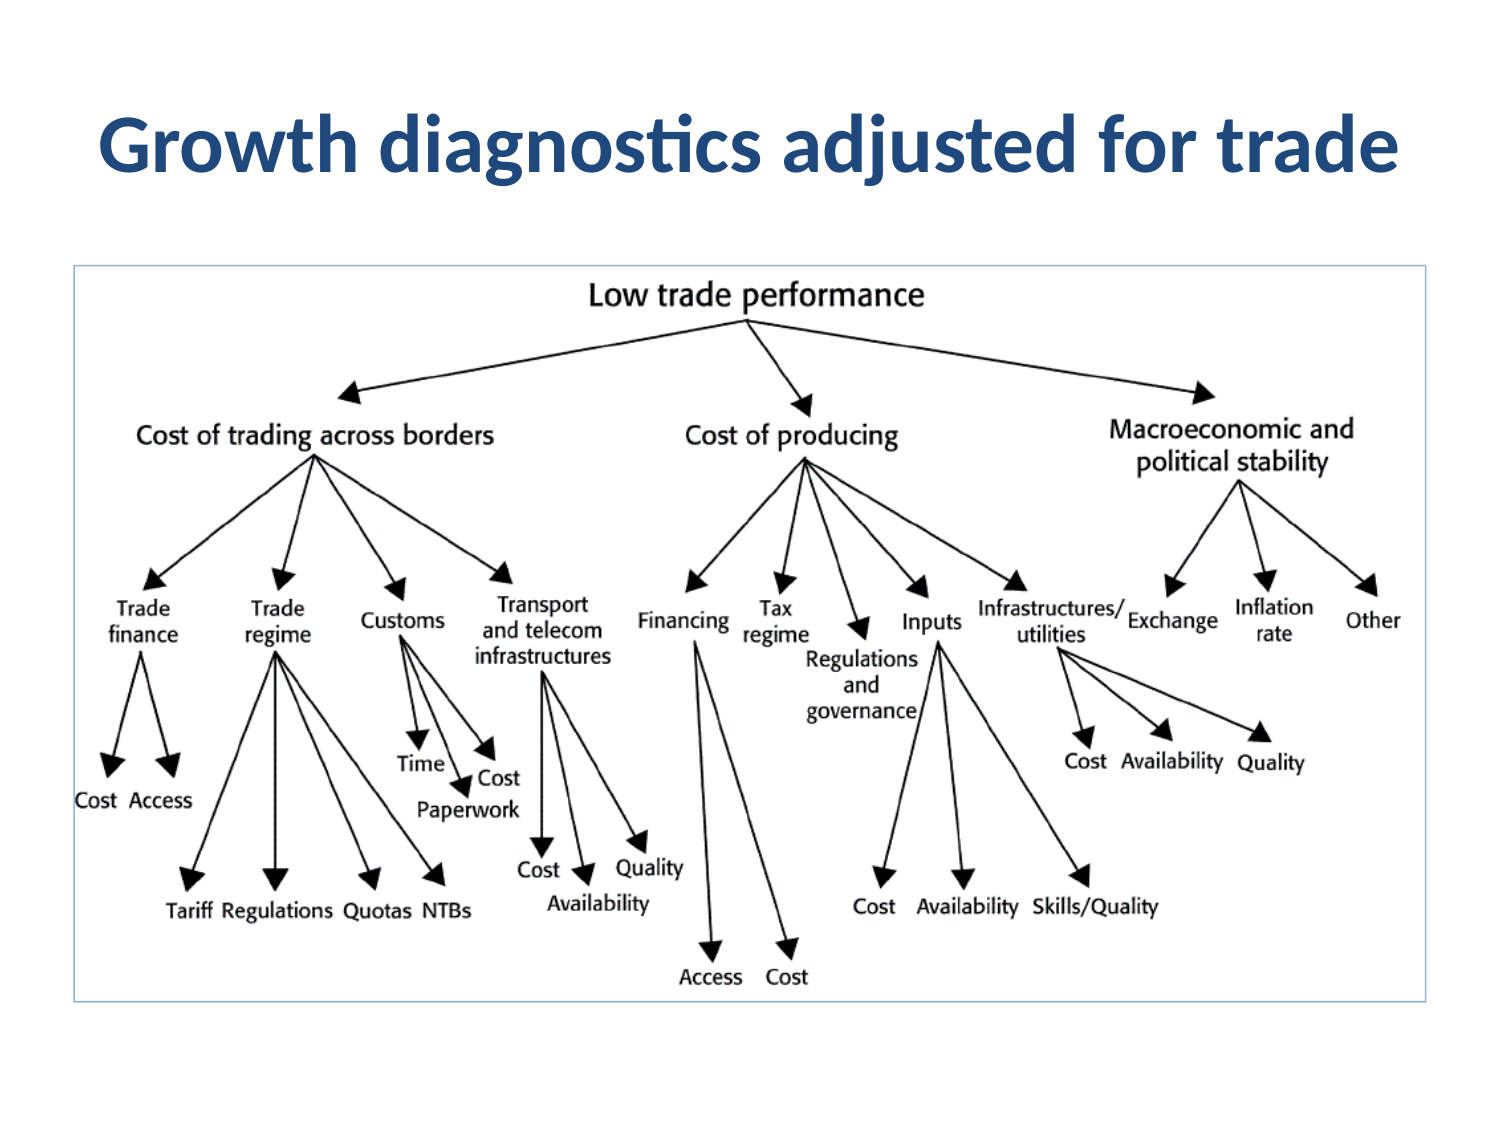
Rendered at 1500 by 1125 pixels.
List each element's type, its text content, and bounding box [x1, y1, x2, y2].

title Growth diagnostics adjusted for trade [74, 44, 1426, 233]
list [74, 266, 1426, 1002]
